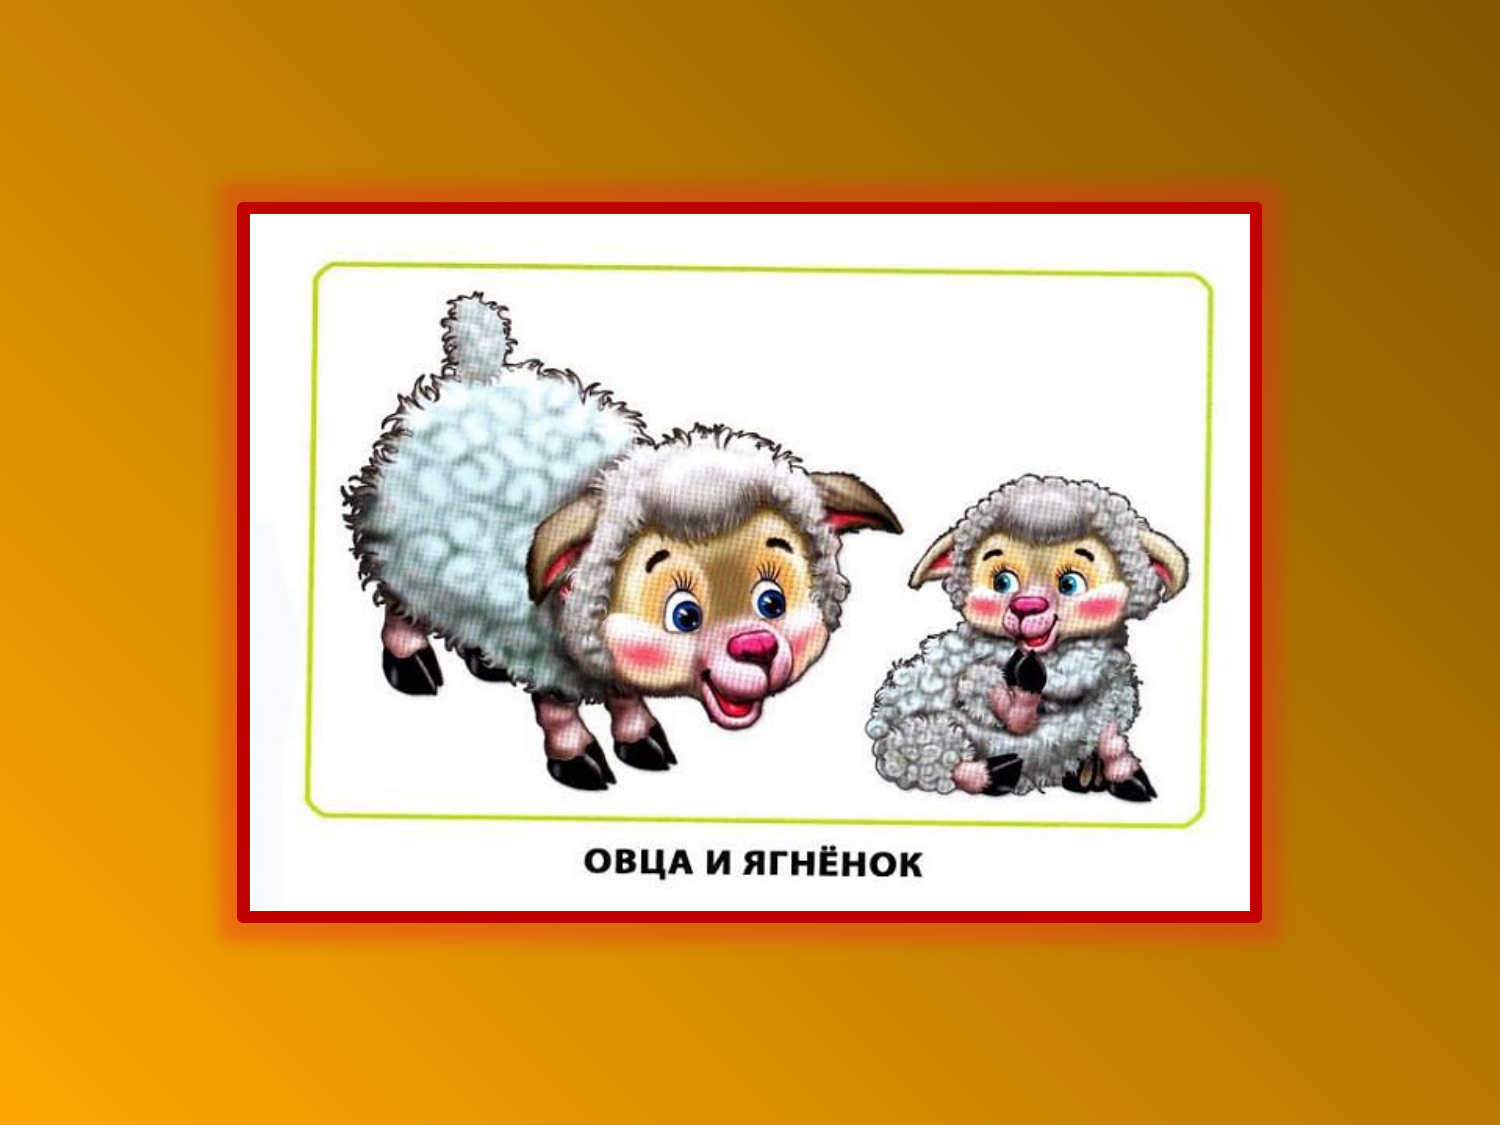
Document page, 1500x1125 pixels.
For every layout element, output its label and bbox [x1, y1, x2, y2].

picture [249, 213, 1251, 912]
